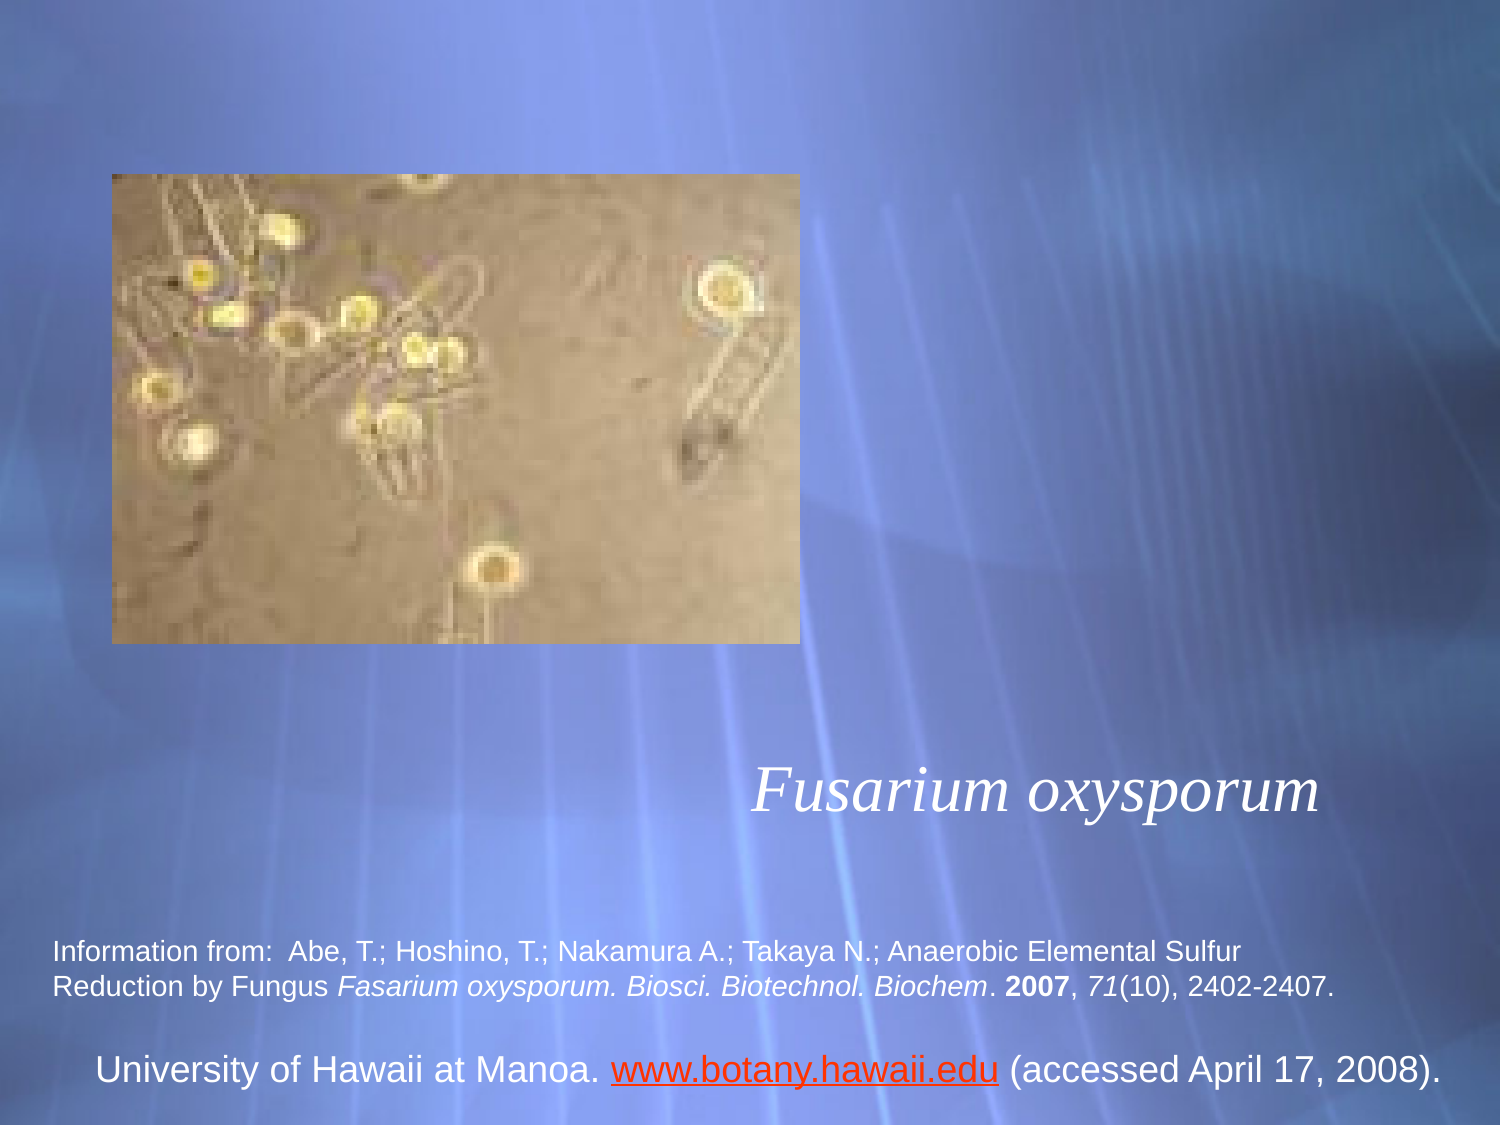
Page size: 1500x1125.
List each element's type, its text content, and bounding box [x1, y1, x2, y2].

picture [0, 0, 1500, 1125]
text_box Fusarium oxysporum [736, 737, 1337, 833]
text_box University of Hawaii at Manoa. www.botany.hawaii.edu (accessed April 17, 2008). [80, 1037, 1457, 1098]
text_box Information from: Abe, T.; Hoshino, T.; Nakamura A.; Takaya N.; Anaerobic Elemental Sulfur Reduction by Fungus Fasarium oxysporum. Biosci. Biotechnol. Biochem. 2007, 71(10), 2402-2407. [37, 924, 1388, 1045]
